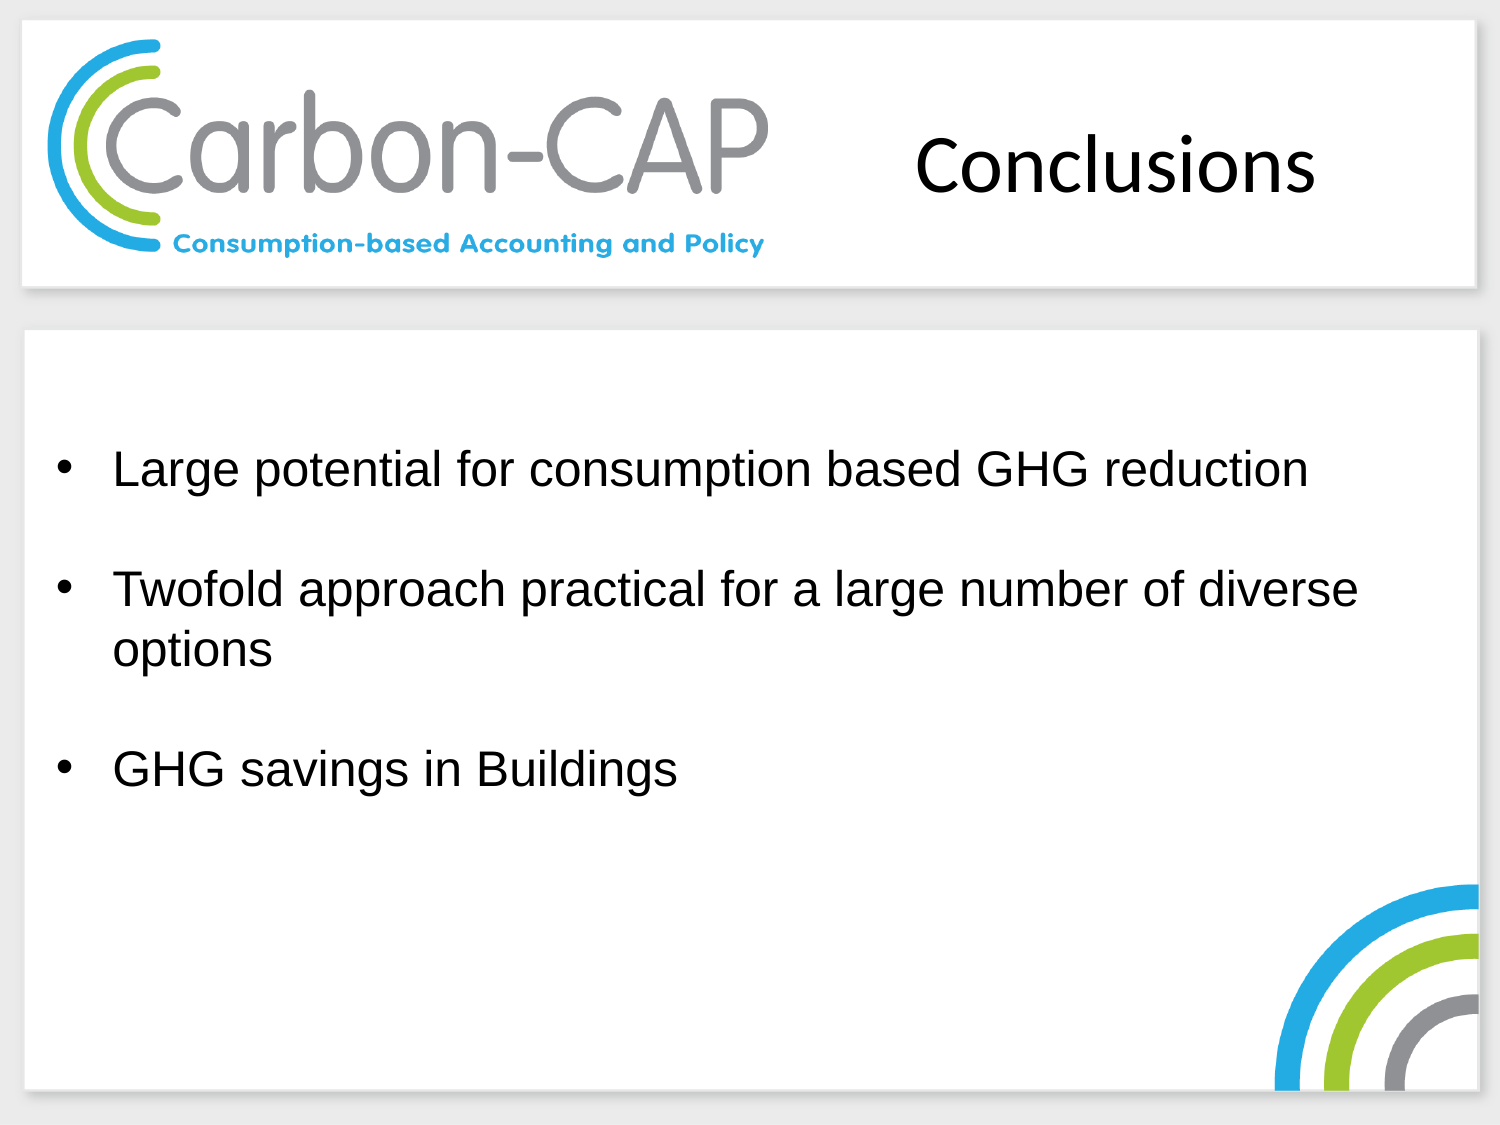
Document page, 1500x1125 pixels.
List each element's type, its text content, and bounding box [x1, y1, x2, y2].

text_box Conclusions [915, 55, 1471, 263]
picture [0, 0, 1500, 1125]
text_box Large potential for consumption based GHG reduction Twofold approach practical for a large number of diverse options GHG savings in Buildings [55, 444, 1399, 789]
